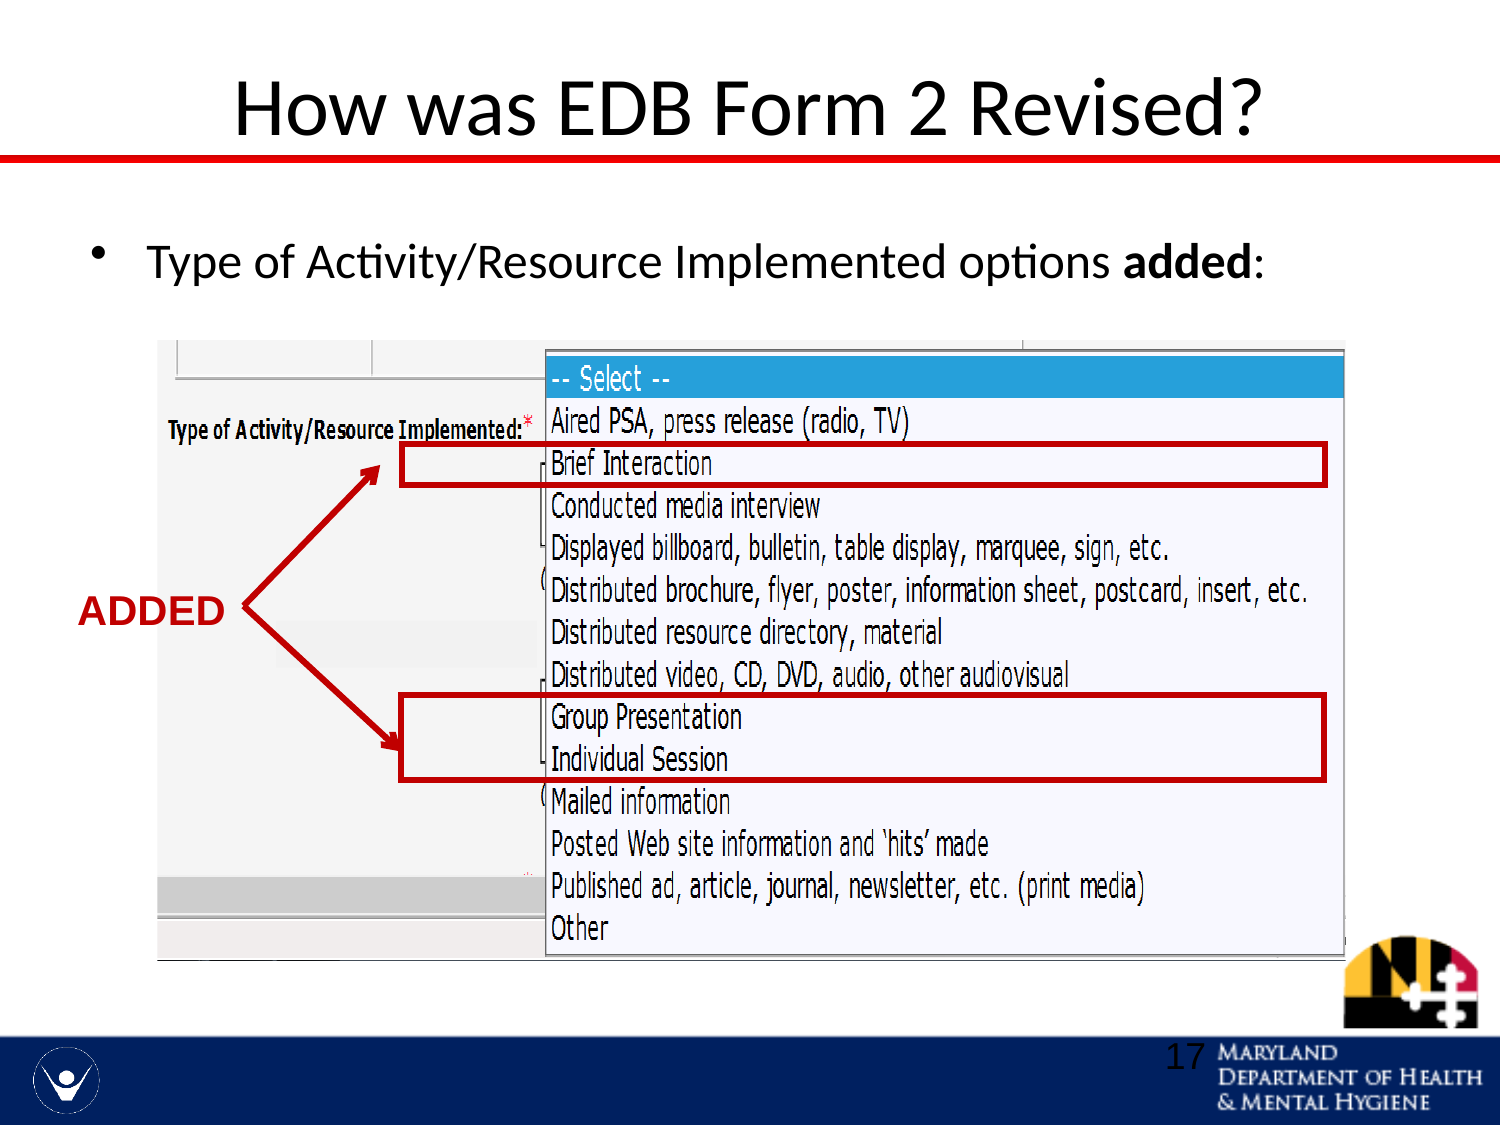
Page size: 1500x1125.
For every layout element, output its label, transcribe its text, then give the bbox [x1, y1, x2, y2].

picture [157, 339, 1346, 962]
slide_number 17 [1149, 1024, 1500, 1103]
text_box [243, 464, 381, 605]
picture [0, 163, 1500, 1125]
picture [0, 0, 1500, 155]
title How was EDB Form 2 Revised? [75, 45, 1425, 221]
text_box ADDED [62, 576, 152, 642]
list Type of Activity/Resource Implemented options added: [75, 221, 1425, 1005]
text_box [243, 605, 402, 752]
